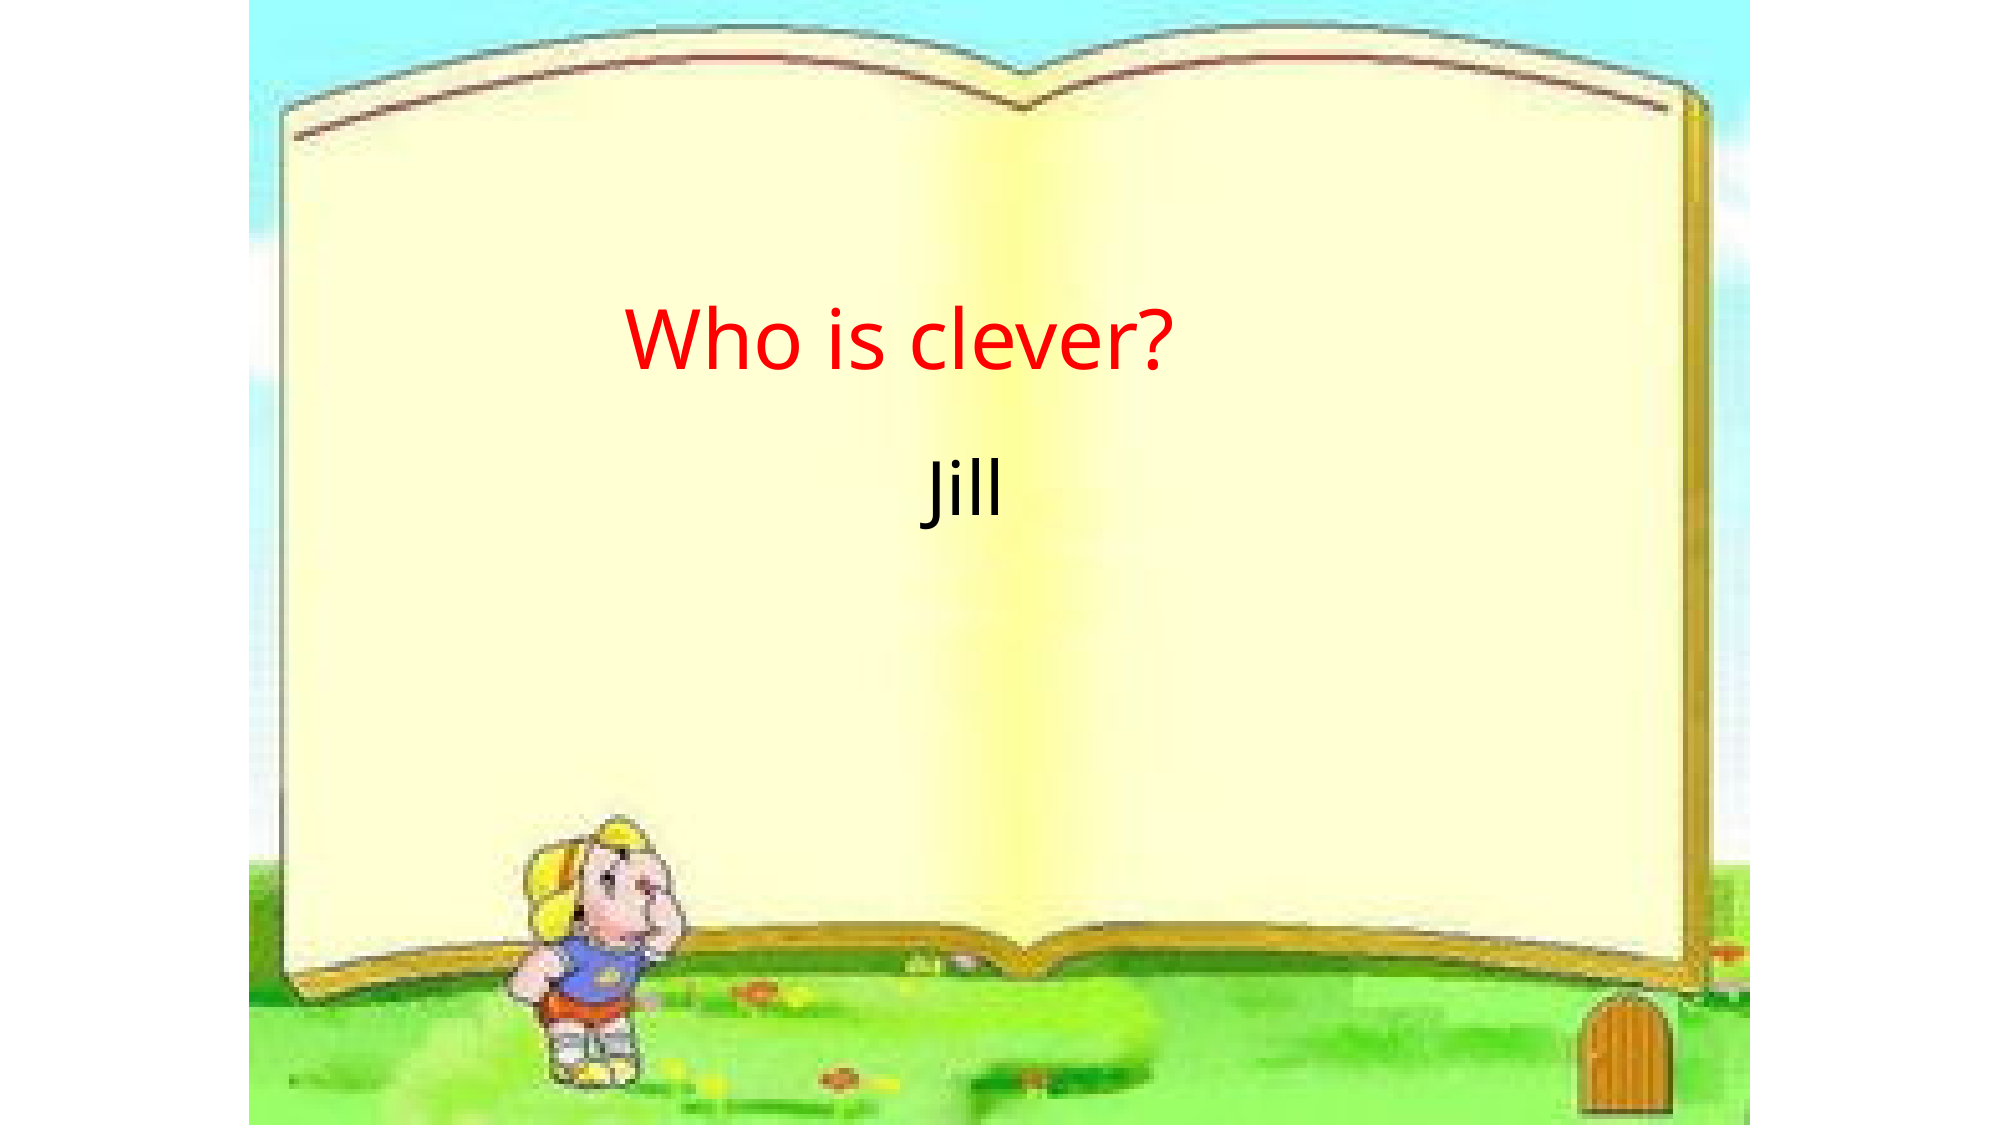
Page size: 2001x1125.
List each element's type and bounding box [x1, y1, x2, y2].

picture [249, 0, 1750, 1125]
